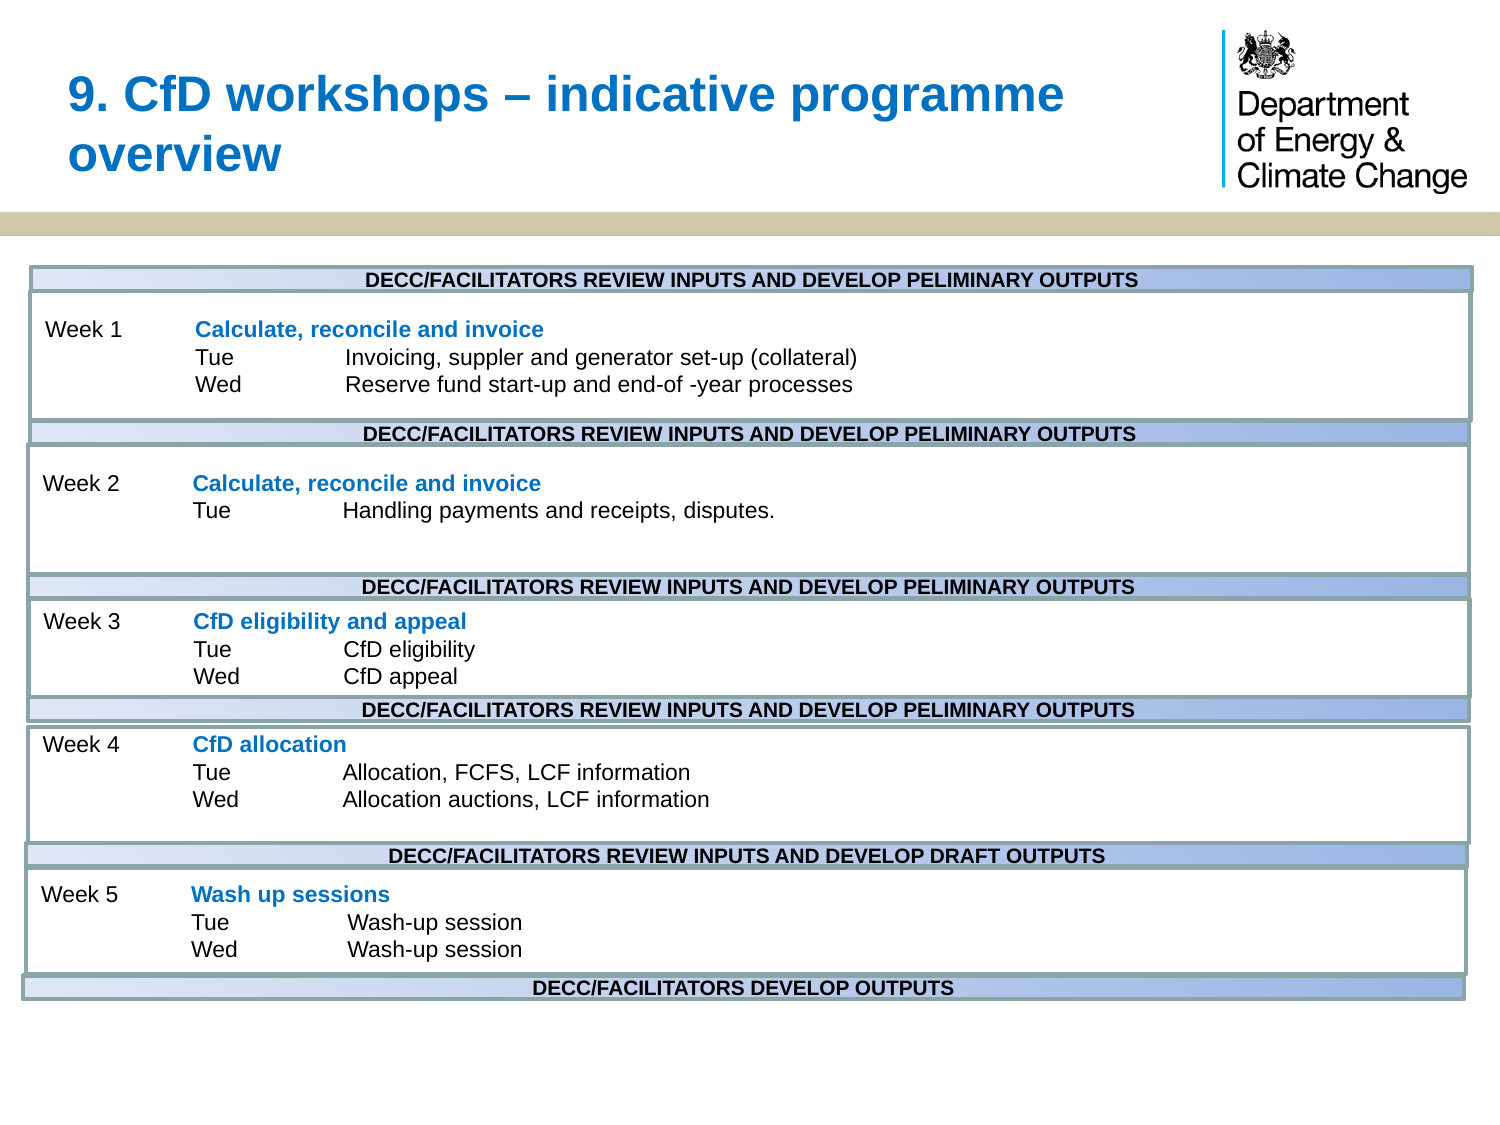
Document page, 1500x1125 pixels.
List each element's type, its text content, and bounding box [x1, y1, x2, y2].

text_box DECC/FACILITATORS REVIEW INPUTS AND DEVELOP PELIMINARY OUTPUTS [29, 265, 1474, 293]
text_box DECC/FACILITATORS REVIEW INPUTS AND DEVELOP DRAFT OUTPUTS [24, 841, 1469, 869]
text_box DECC/FACILITATORS REVIEW INPUTS AND DEVELOP PELIMINARY OUTPUTS [26, 572, 1471, 597]
picture [1222, 30, 1467, 194]
text_box DECC/FACILITATORS REVIEW INPUTS AND DEVELOP PELIMINARY OUTPUTS [28, 419, 1471, 447]
text_box Week 1 Calculate, reconcile and invoice Tue Invoicing, suppler and generator set-up (collateral) Wed Reserve fund start-up and end-of -year processes [28, 289, 1473, 423]
text_box DECC/FACILITATORS REVIEW INPUTS AND DEVELOP PELIMINARY OUTPUTS [26, 699, 1471, 723]
text_box DECC/FACILITATORS DEVELOP OUTPUTS [21, 973, 1466, 1001]
text_box Week 5 Wash up sessions Tue Wash-up session Wed Wash-up session [24, 865, 1468, 976]
text_box Week 4 CfD allocation Tue Allocation, FCFS, LCF information Wed Allocation auctions, LCF information [26, 725, 1471, 845]
text_box Week 2 Calculate, reconcile and invoice Tue Handling payments and receipts, disputes. [26, 442, 1471, 572]
picture [0, 208, 1500, 236]
text_box 9. CfD workshops – indicative programme overview [53, 54, 1140, 190]
text_box Week 3 CfD eligibility and appeal Tue CfD eligibility Wed CfD appeal [26, 597, 1472, 699]
